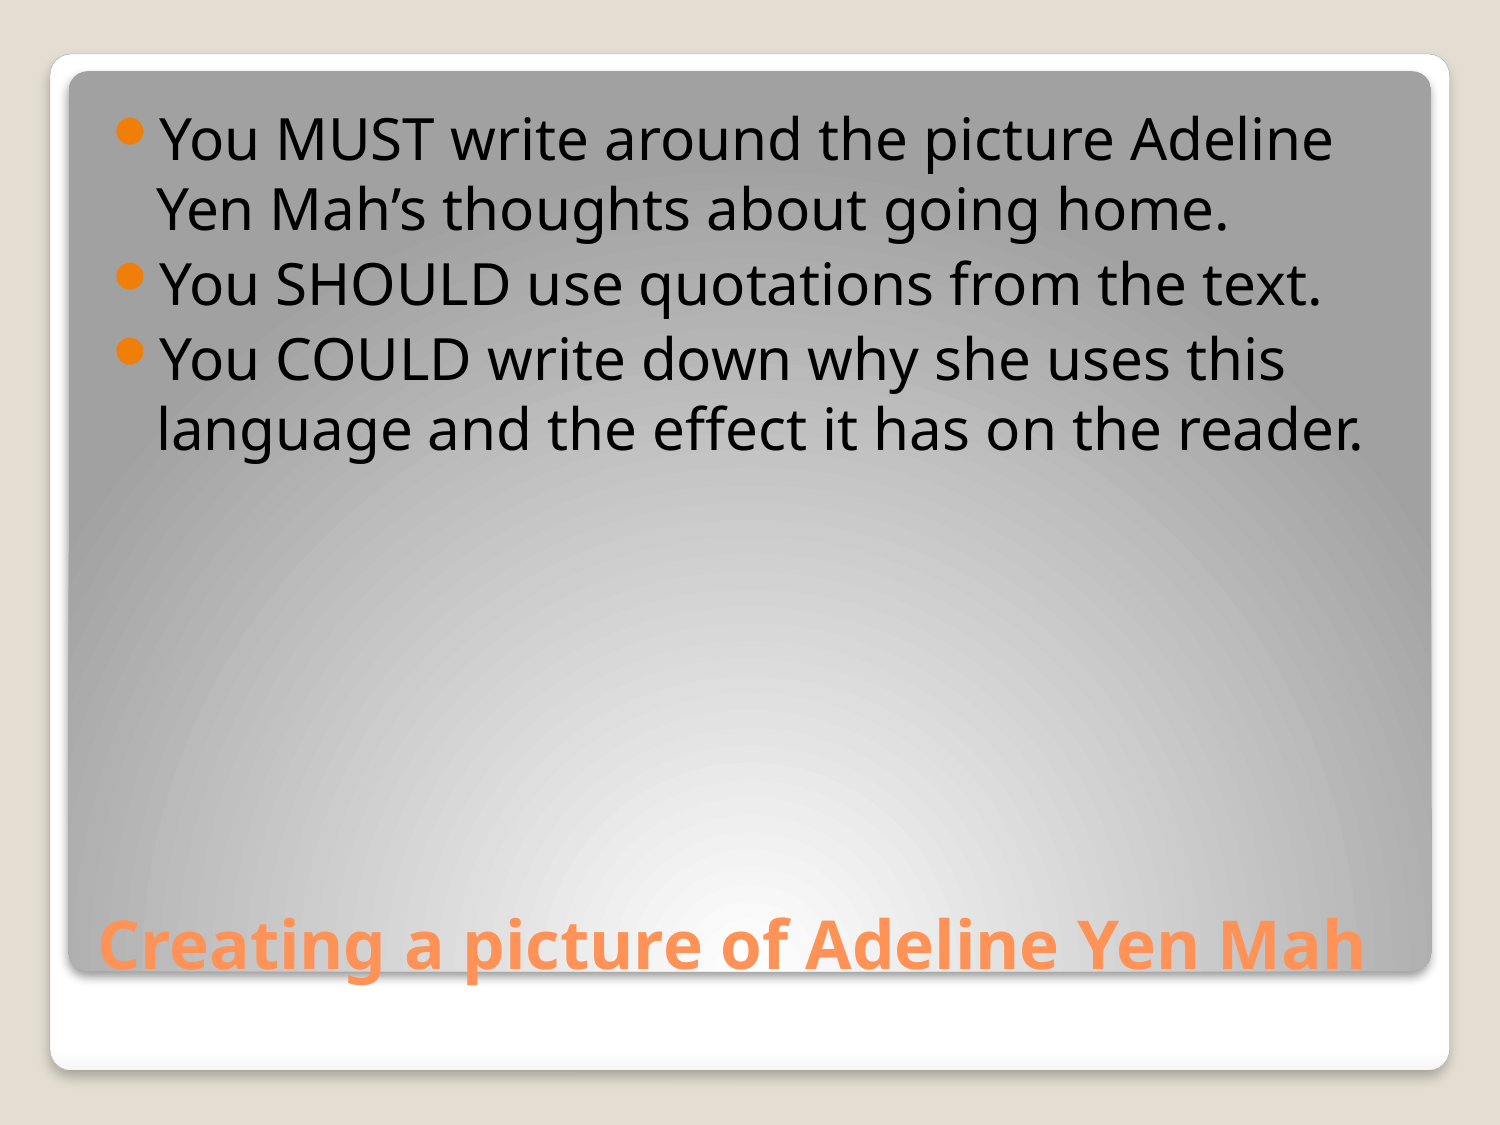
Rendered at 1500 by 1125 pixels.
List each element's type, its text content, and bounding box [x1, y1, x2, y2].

title Creating a picture of Adeline Yen Mah [82, 817, 1425, 990]
list You MUST write around the picture Adeline Yen Mah’s thoughts about going home. You SHOULD use quotations from the text. You COULD write down why she uses this language and the effect it has on the reader. [82, 86, 1425, 774]
